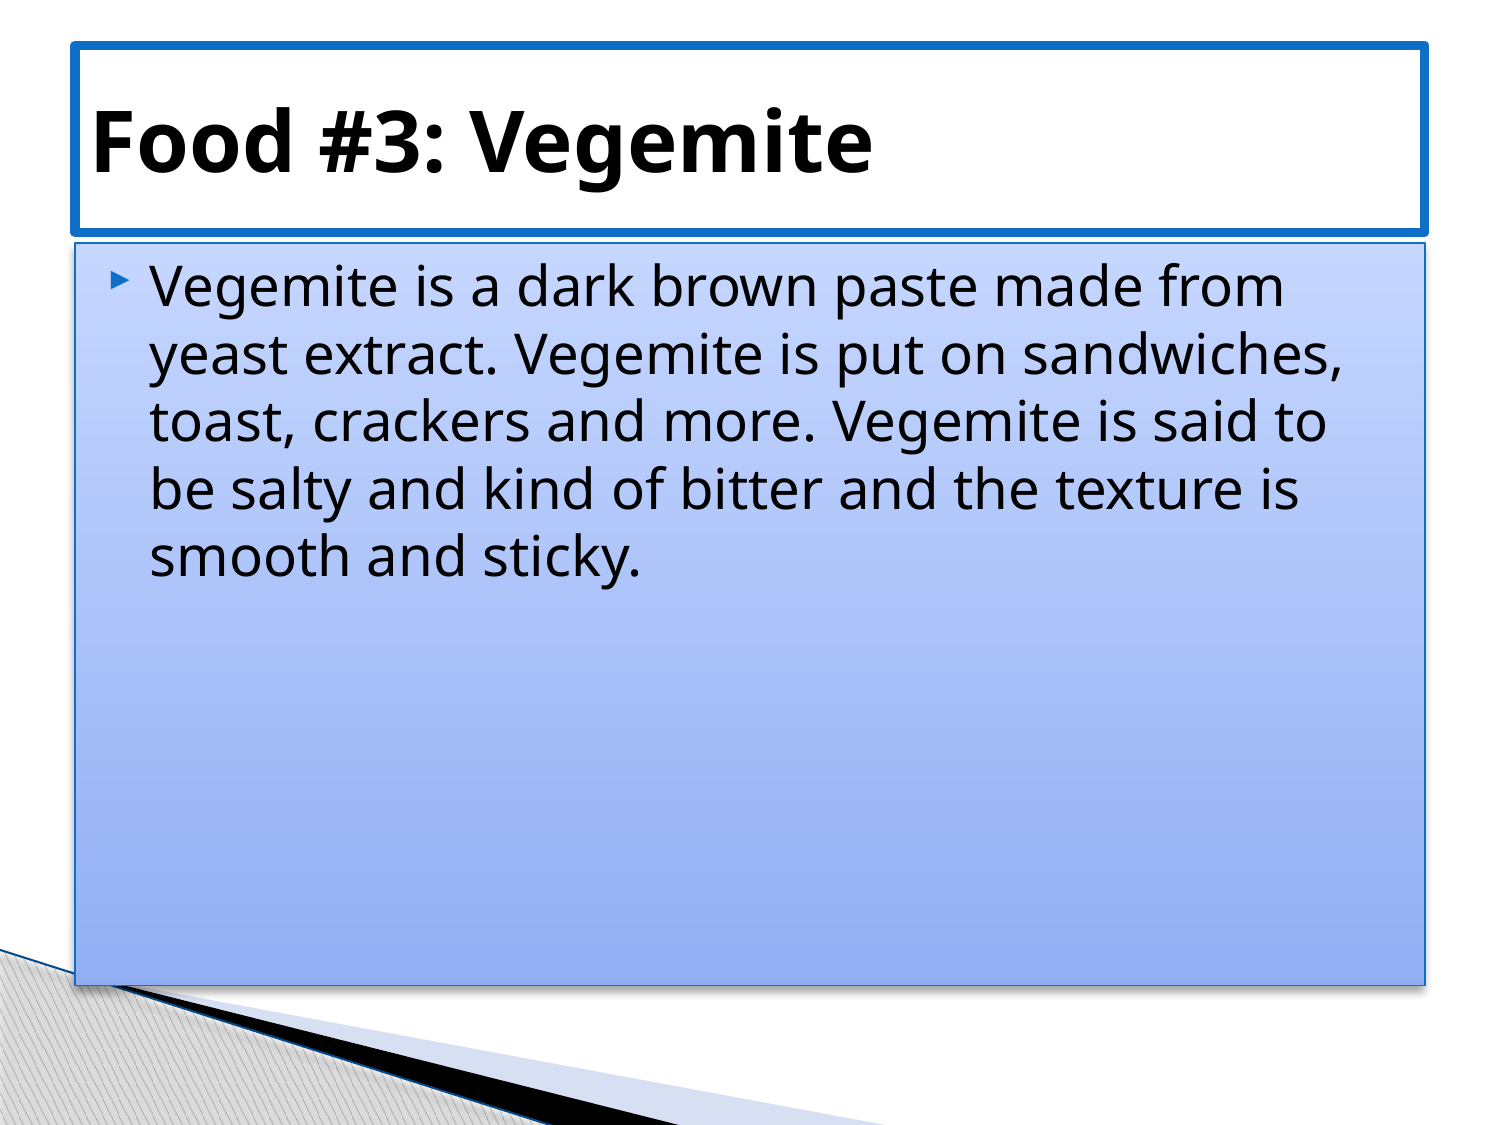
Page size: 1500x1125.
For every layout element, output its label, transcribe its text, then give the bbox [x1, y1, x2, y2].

title Food #3: Vegemite [70, 41, 1429, 237]
list Vegemite is a dark brown paste made from yeast extract. Vegemite is put on sandwiches, toast, crackers and more. Vegemite is said to be salty and kind of bitter and the texture is smooth and sticky. [74, 242, 1426, 986]
